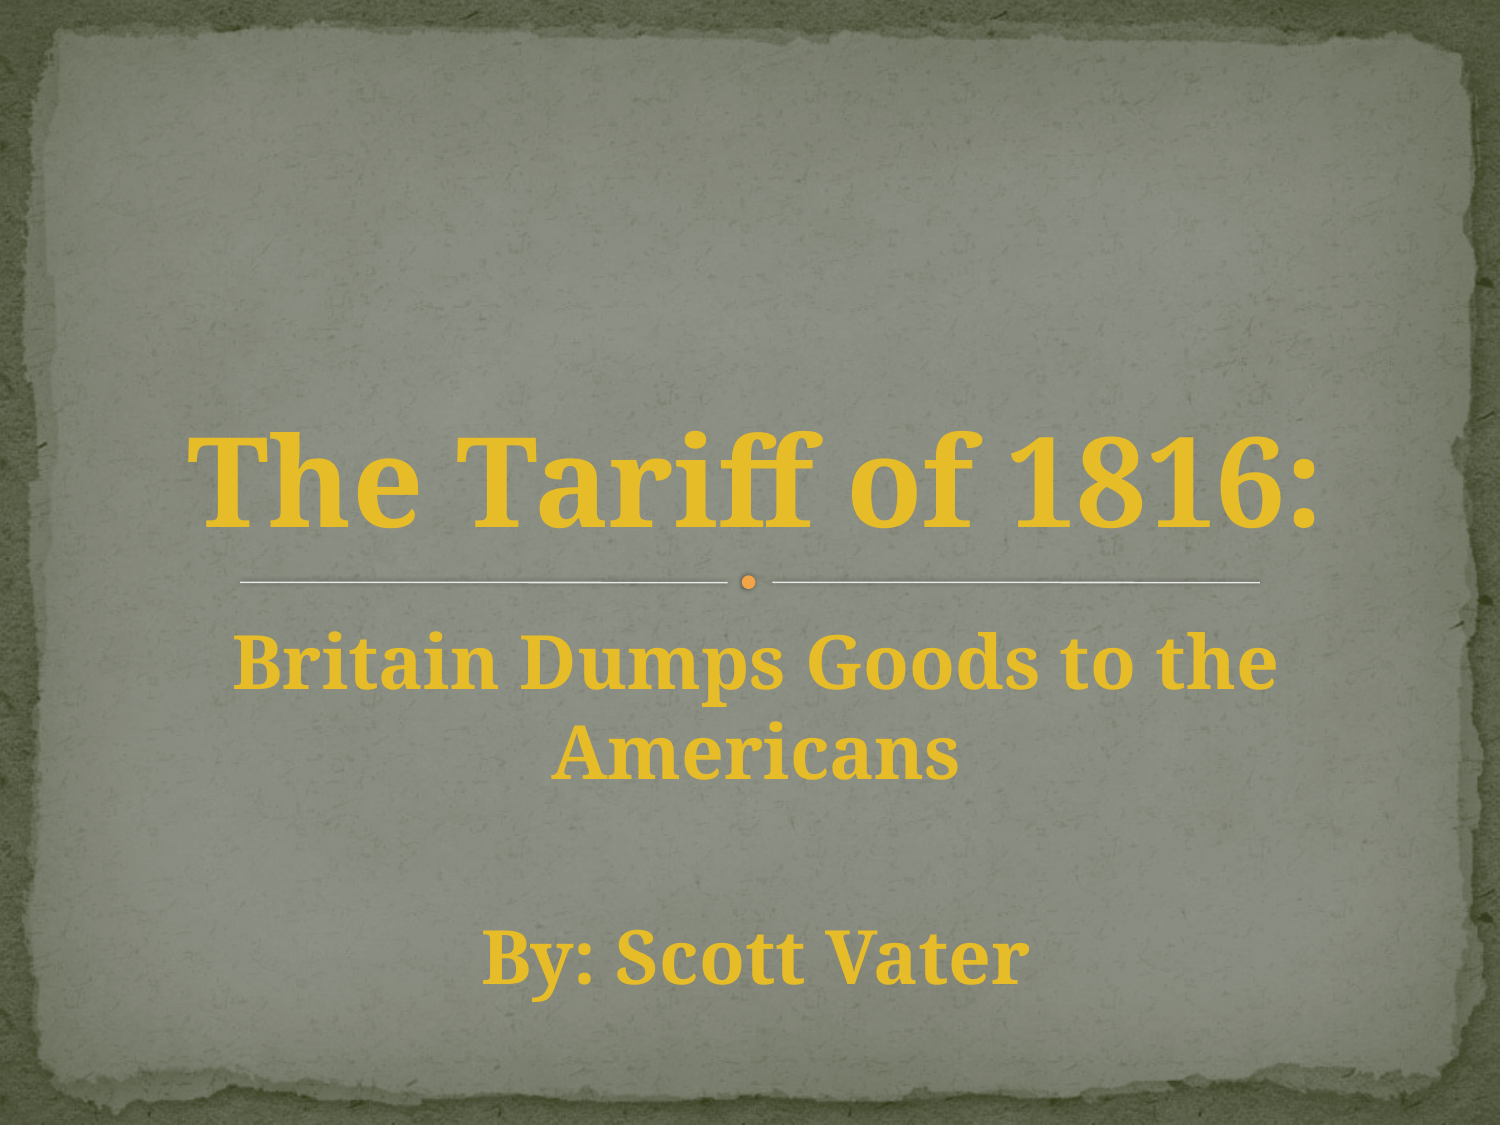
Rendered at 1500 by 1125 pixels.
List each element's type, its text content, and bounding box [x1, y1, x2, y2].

subtitle Britain Dumps Goods to the Americans By: Scott Vater [75, 606, 1438, 795]
title The Tariff of 1816: [74, 235, 1438, 561]
